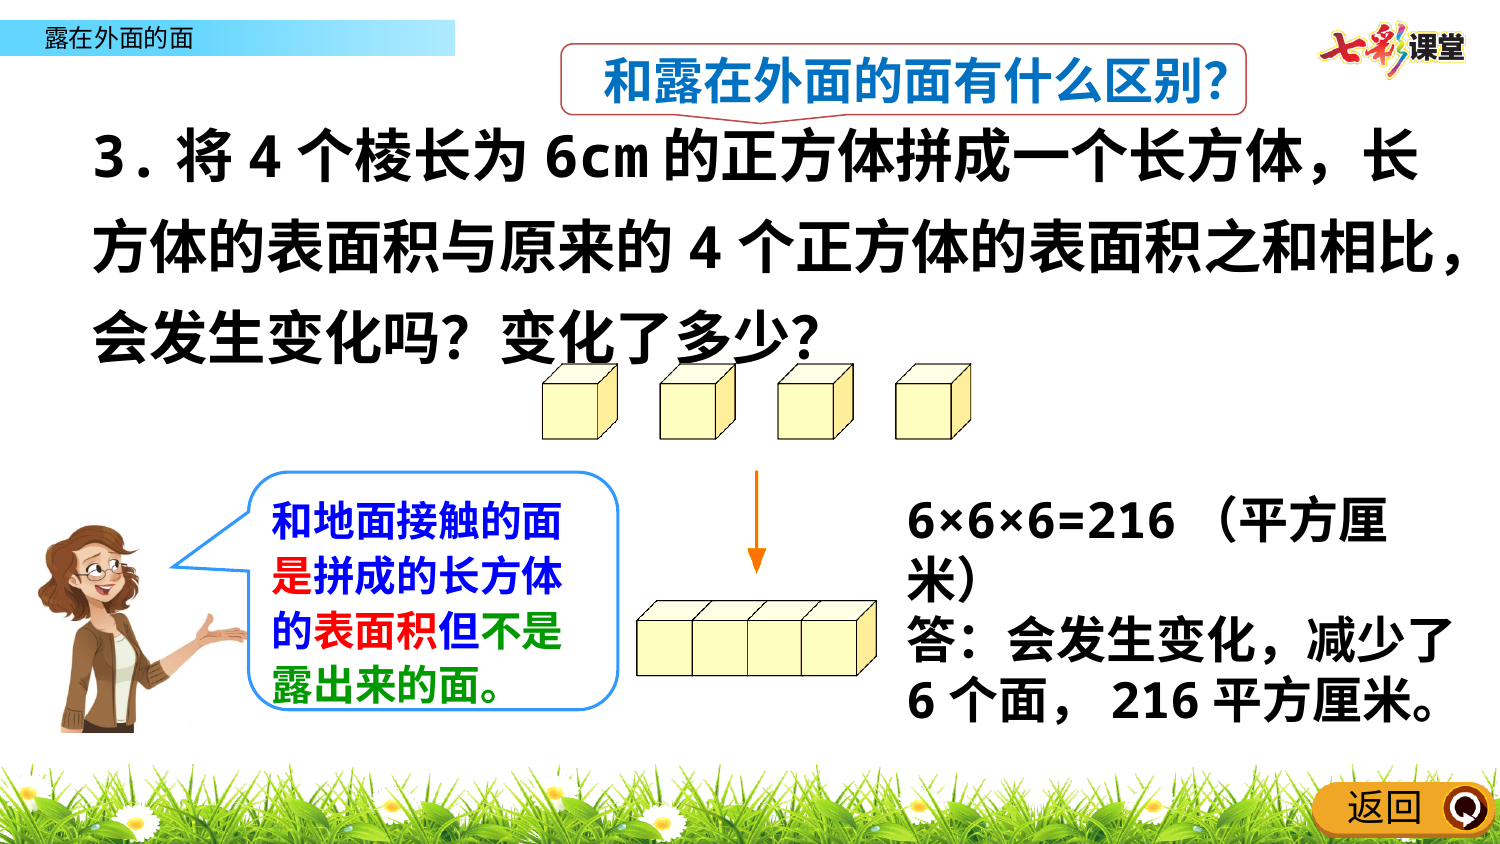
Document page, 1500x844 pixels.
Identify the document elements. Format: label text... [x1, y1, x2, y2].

picture [35, 522, 249, 735]
picture [536, 362, 972, 679]
text_box 和露在外面的面有什么区别？ [560, 43, 1247, 125]
text_box 和地面接触的面是拼成的长方体的表面积但不是露出来的面。 [235, 472, 615, 710]
picture [0, 764, 1500, 844]
text_box 3.将4个棱长为6cm的正方体拼成一个长方体，长方体的表面积与原来的4个正方体的表面积之和相比，会发生变化吗？变化了多少？ [76, 91, 1459, 379]
picture [1316, 20, 1468, 80]
text_box 6×6×6=216（平方厘米） 答：会发生变化，减少了6个面，216平方厘米。 [891, 480, 1483, 736]
